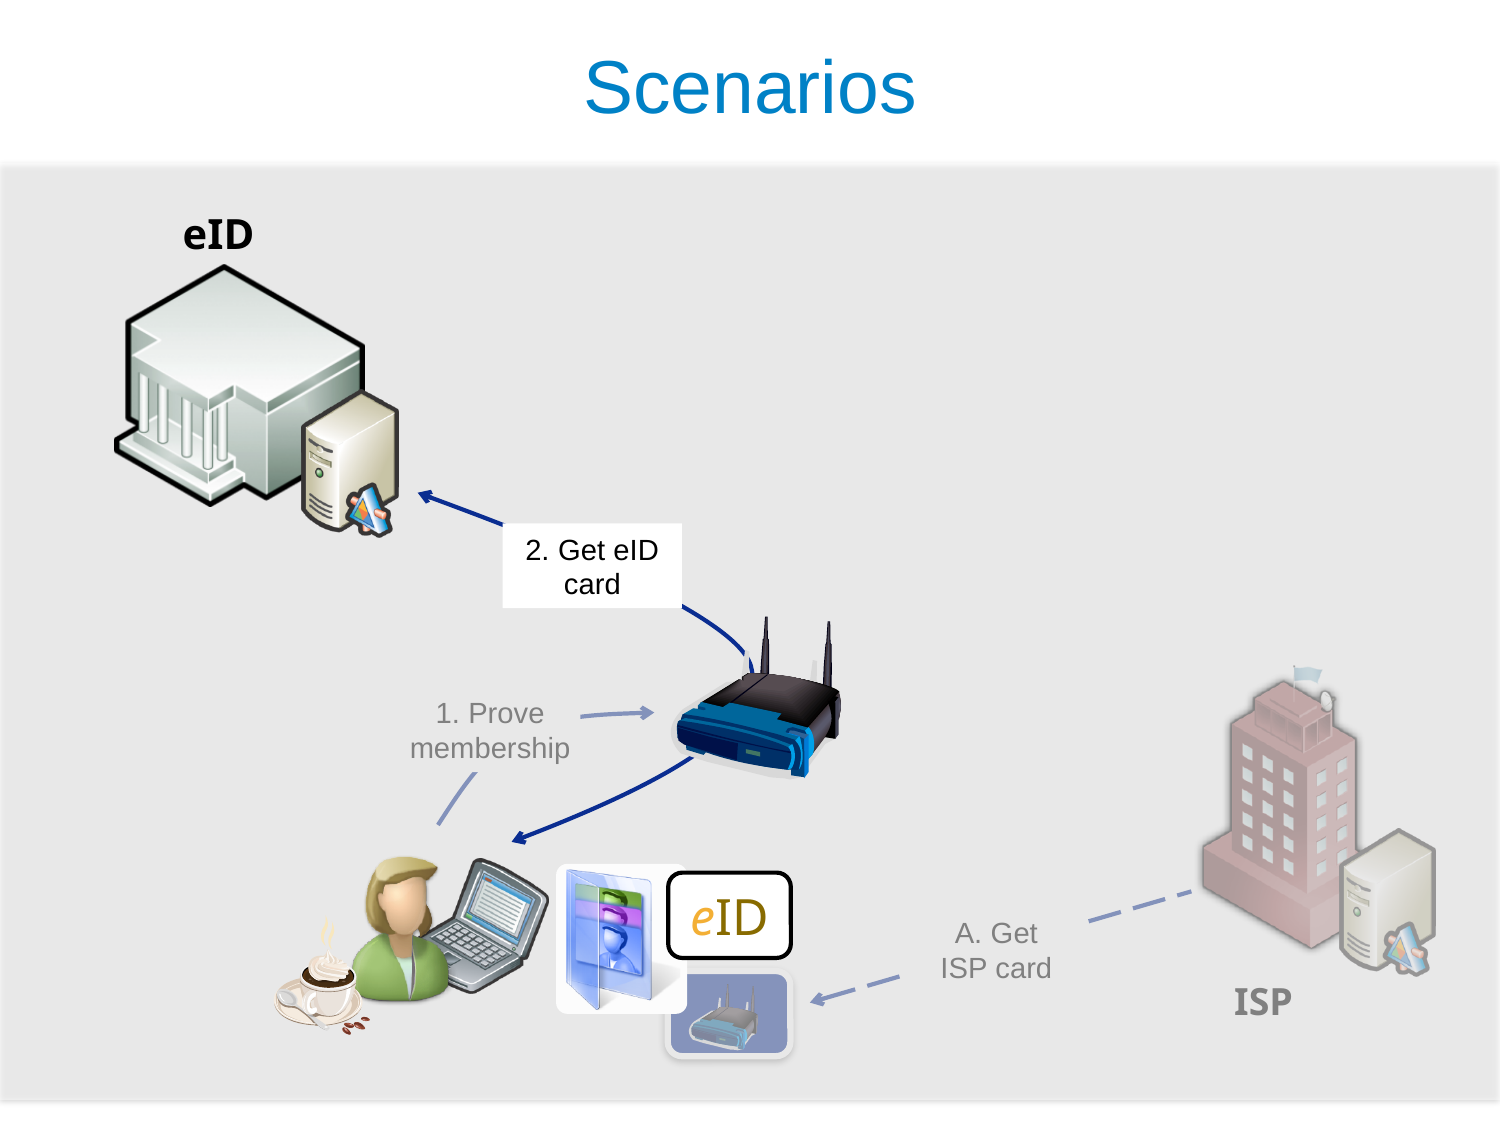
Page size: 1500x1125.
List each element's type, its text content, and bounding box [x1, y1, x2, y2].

text_box [0, 162, 1500, 1101]
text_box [273, 616, 843, 1035]
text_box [847, 891, 1188, 1003]
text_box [417, 492, 767, 614]
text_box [1193, 665, 1436, 1032]
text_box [37, 199, 401, 538]
title Scenarios [62, 37, 1438, 148]
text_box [667, 1043, 791, 1057]
